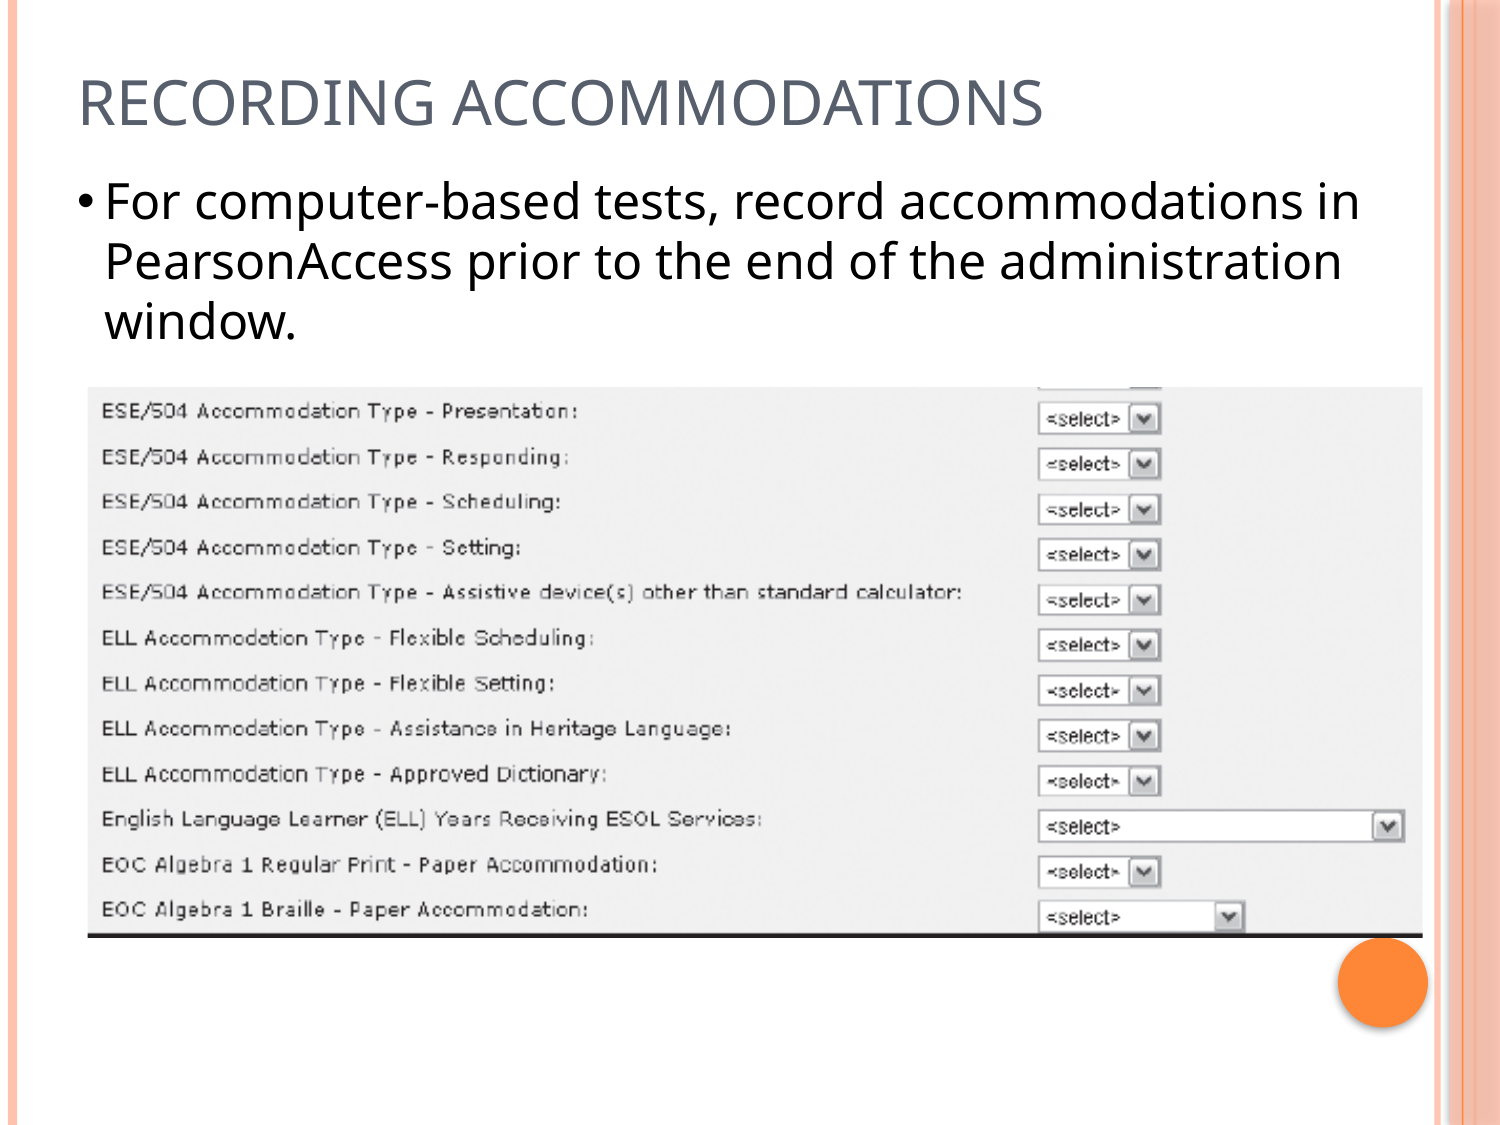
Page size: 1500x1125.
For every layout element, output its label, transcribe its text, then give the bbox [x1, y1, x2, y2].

title Recording Accommodations [62, 0, 1288, 145]
picture [86, 386, 1424, 938]
text_box For computer-based tests, record accommodations in PearsonAccess prior to the end of the administration window. [62, 162, 1413, 358]
